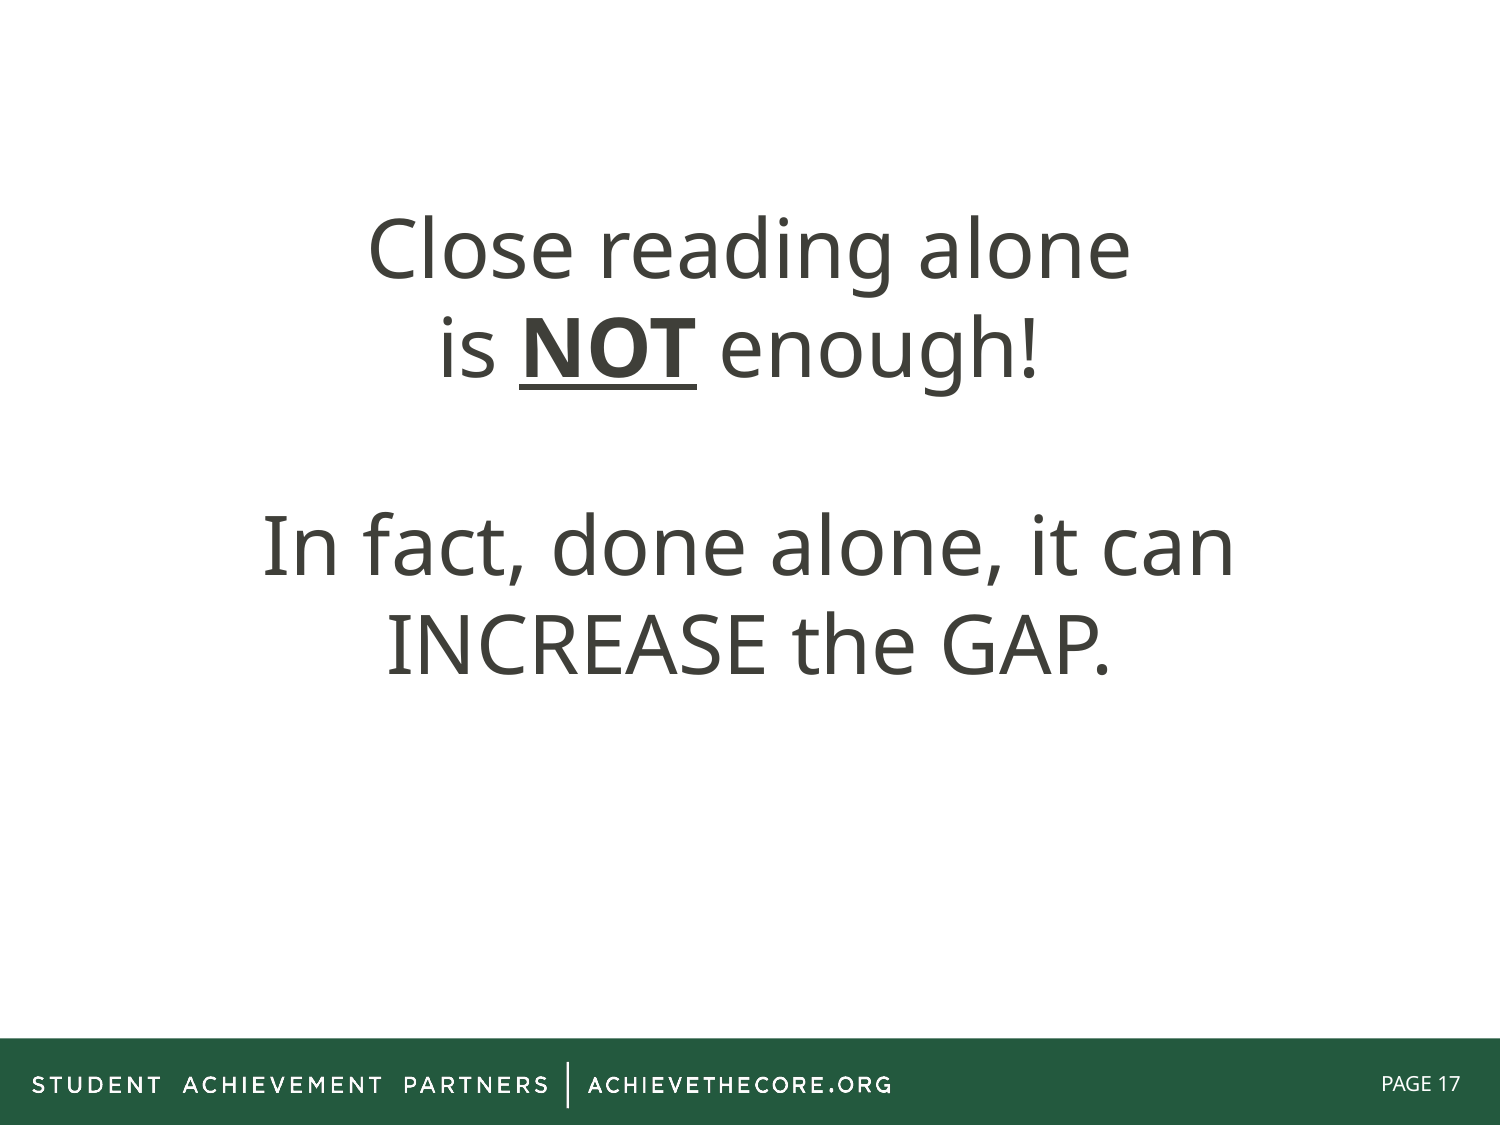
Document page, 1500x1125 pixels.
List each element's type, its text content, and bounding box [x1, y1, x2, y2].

title Close reading alone is NOT enough! In fact, done alone, it can INCREASE the GAP. [62, 350, 1438, 600]
picture [12, 1055, 911, 1112]
